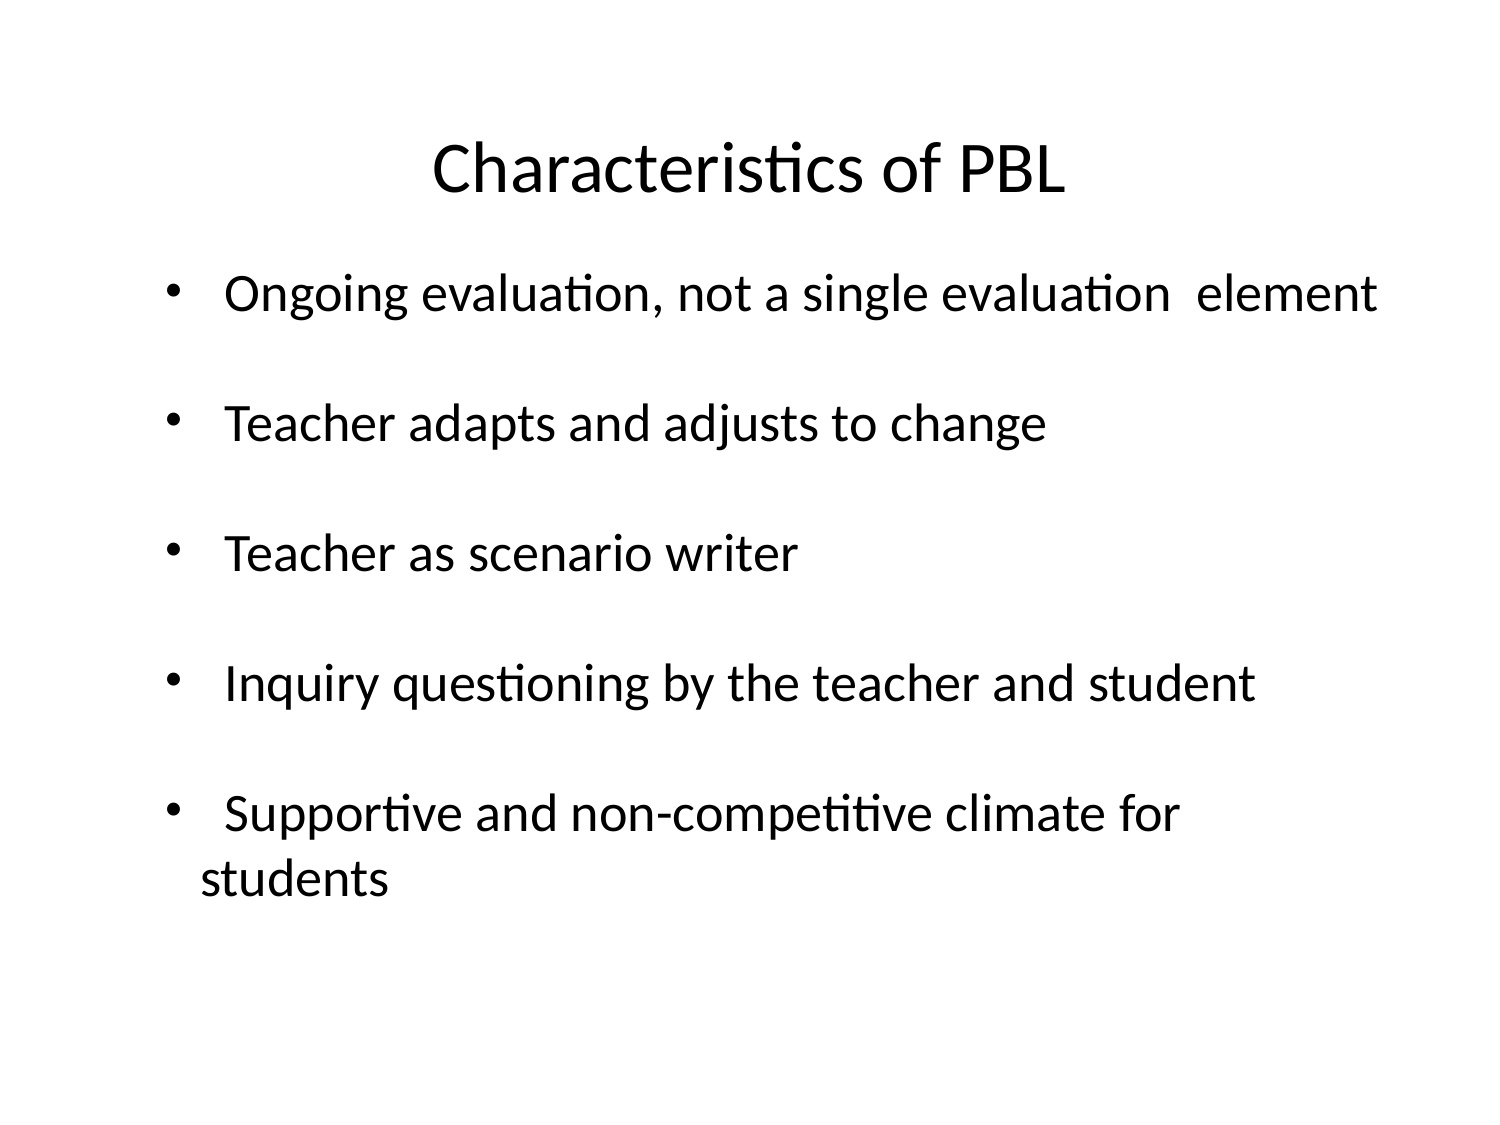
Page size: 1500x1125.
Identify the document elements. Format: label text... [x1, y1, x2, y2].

text_box Ongoing evaluation, not a single evaluation element Teacher adapts and adjusts to change Teacher as scenario writer Inquiry questioning by the teacher and student Supportive and non-competitive climate for students [150, 249, 1400, 975]
text_box Characteristics of PBL [0, 112, 1500, 215]
